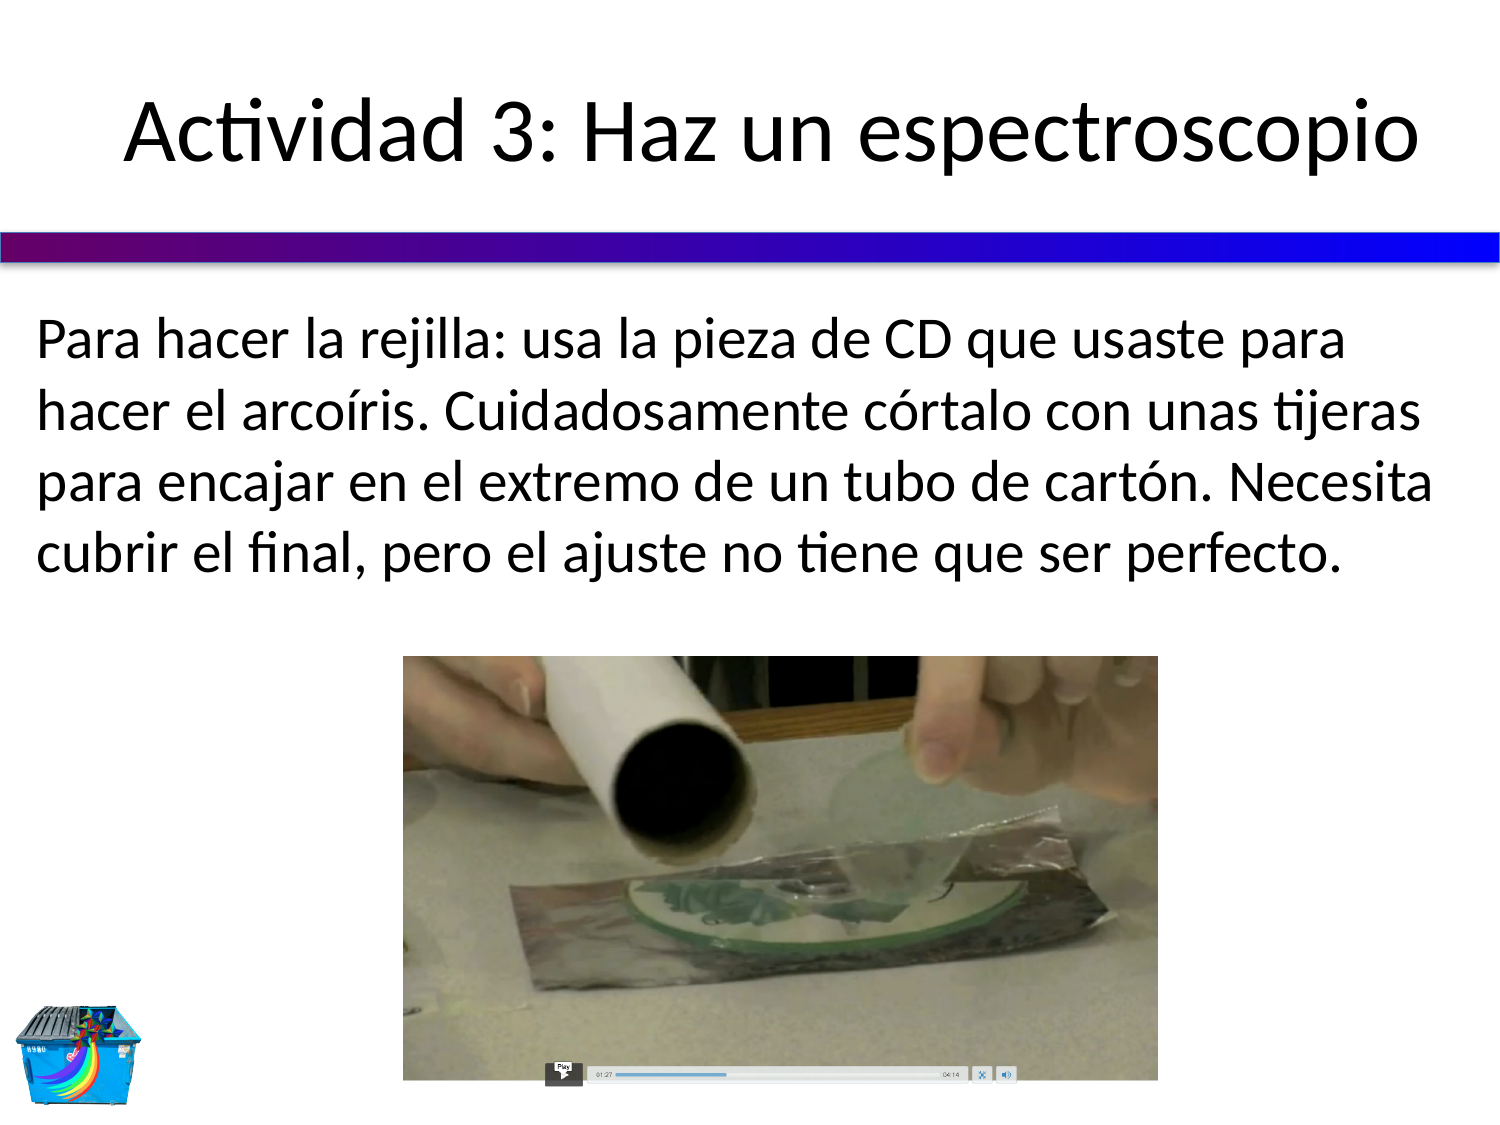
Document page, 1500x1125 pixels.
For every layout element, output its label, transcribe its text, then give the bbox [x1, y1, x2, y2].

picture [14, 1004, 143, 1107]
picture [403, 631, 1159, 1104]
text_box Actividad 3: Haz un espectroscopio [108, 61, 1437, 187]
text_box Para hacer la rejilla: usa la pieza de CD que usaste para hacer el arcoíris. Cuidadosamente córtalo con unas tijeras para encajar en el extremo de un tubo de cartón. Necesita cubrir el final, pero el ajuste no tiene que ser perfecto. [22, 292, 1492, 631]
